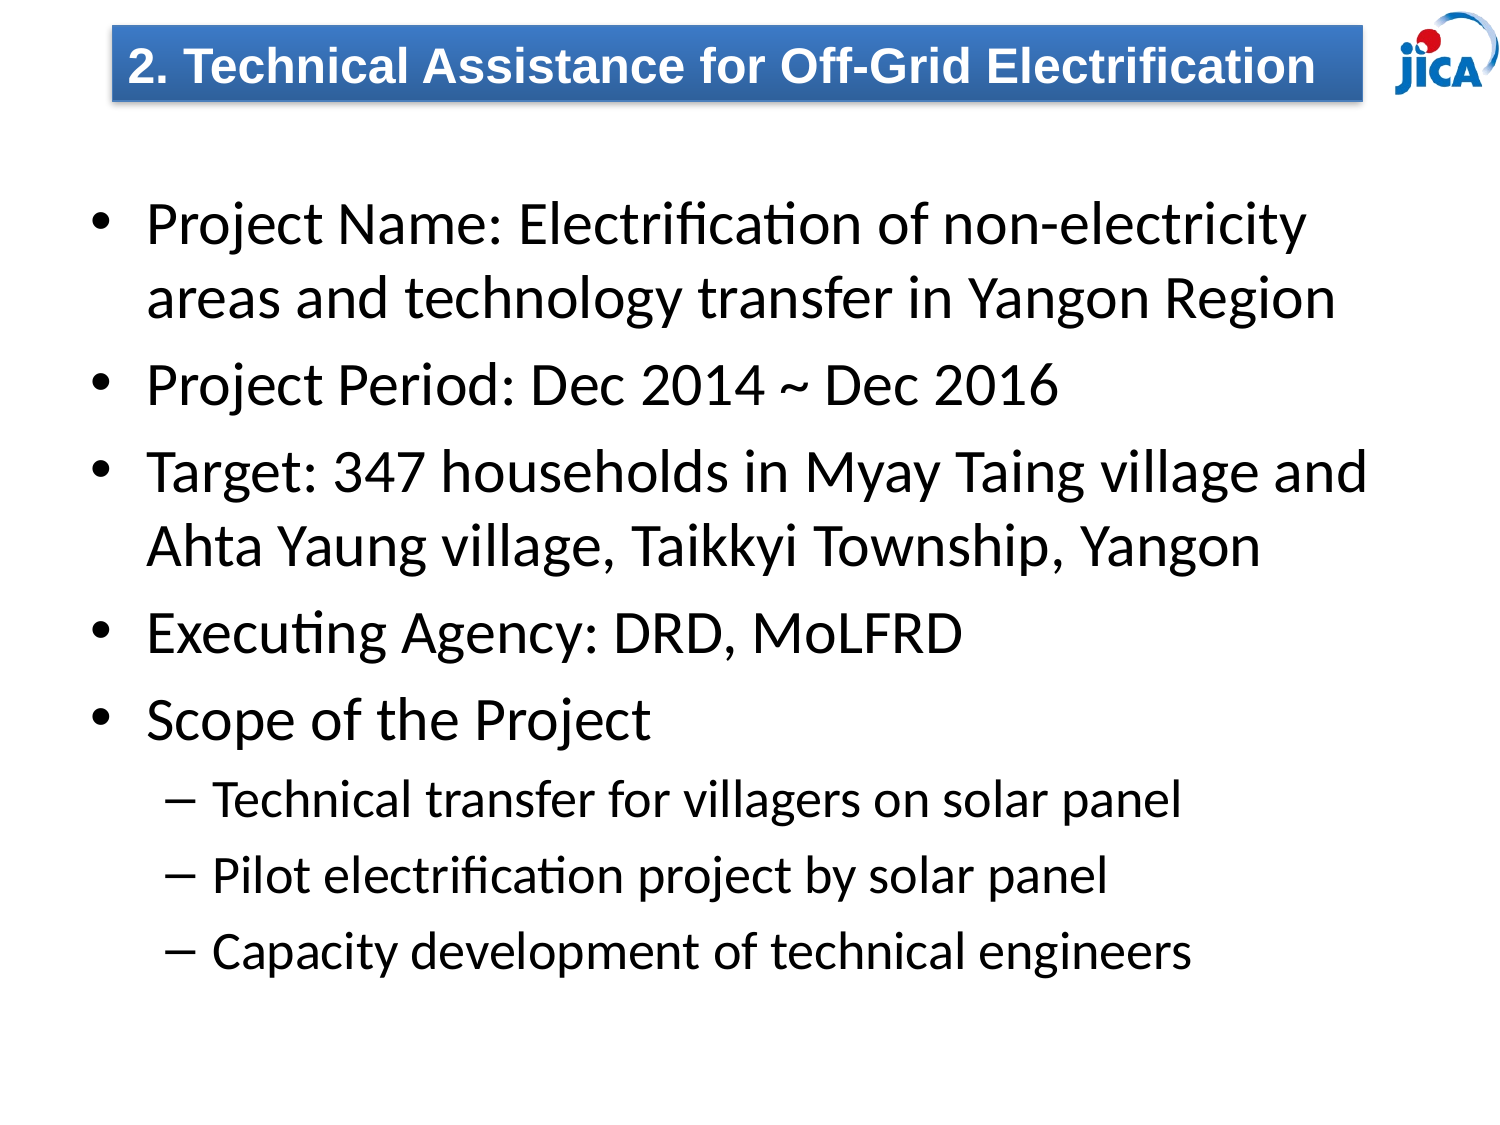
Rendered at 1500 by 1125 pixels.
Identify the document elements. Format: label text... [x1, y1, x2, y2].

text_box 2. Technical Assistance for Off-Grid Electrification [112, 25, 1363, 102]
picture [1372, 0, 1500, 101]
list Project Name: Electrification of non-electricity areas and technology transfer in Yangon Region Project Period: Dec 2014 ~ Dec 2016 Target: 347 households in Myay Taing village and Ahta Yaung village, Taikkyi Township, Yangon Executing Agency: DRD, MoLFRD Scope of the Project Technical transfer for villagers on solar panel Pilot electrification project by solar panel Capacity development of technical engineers [75, 174, 1425, 1005]
